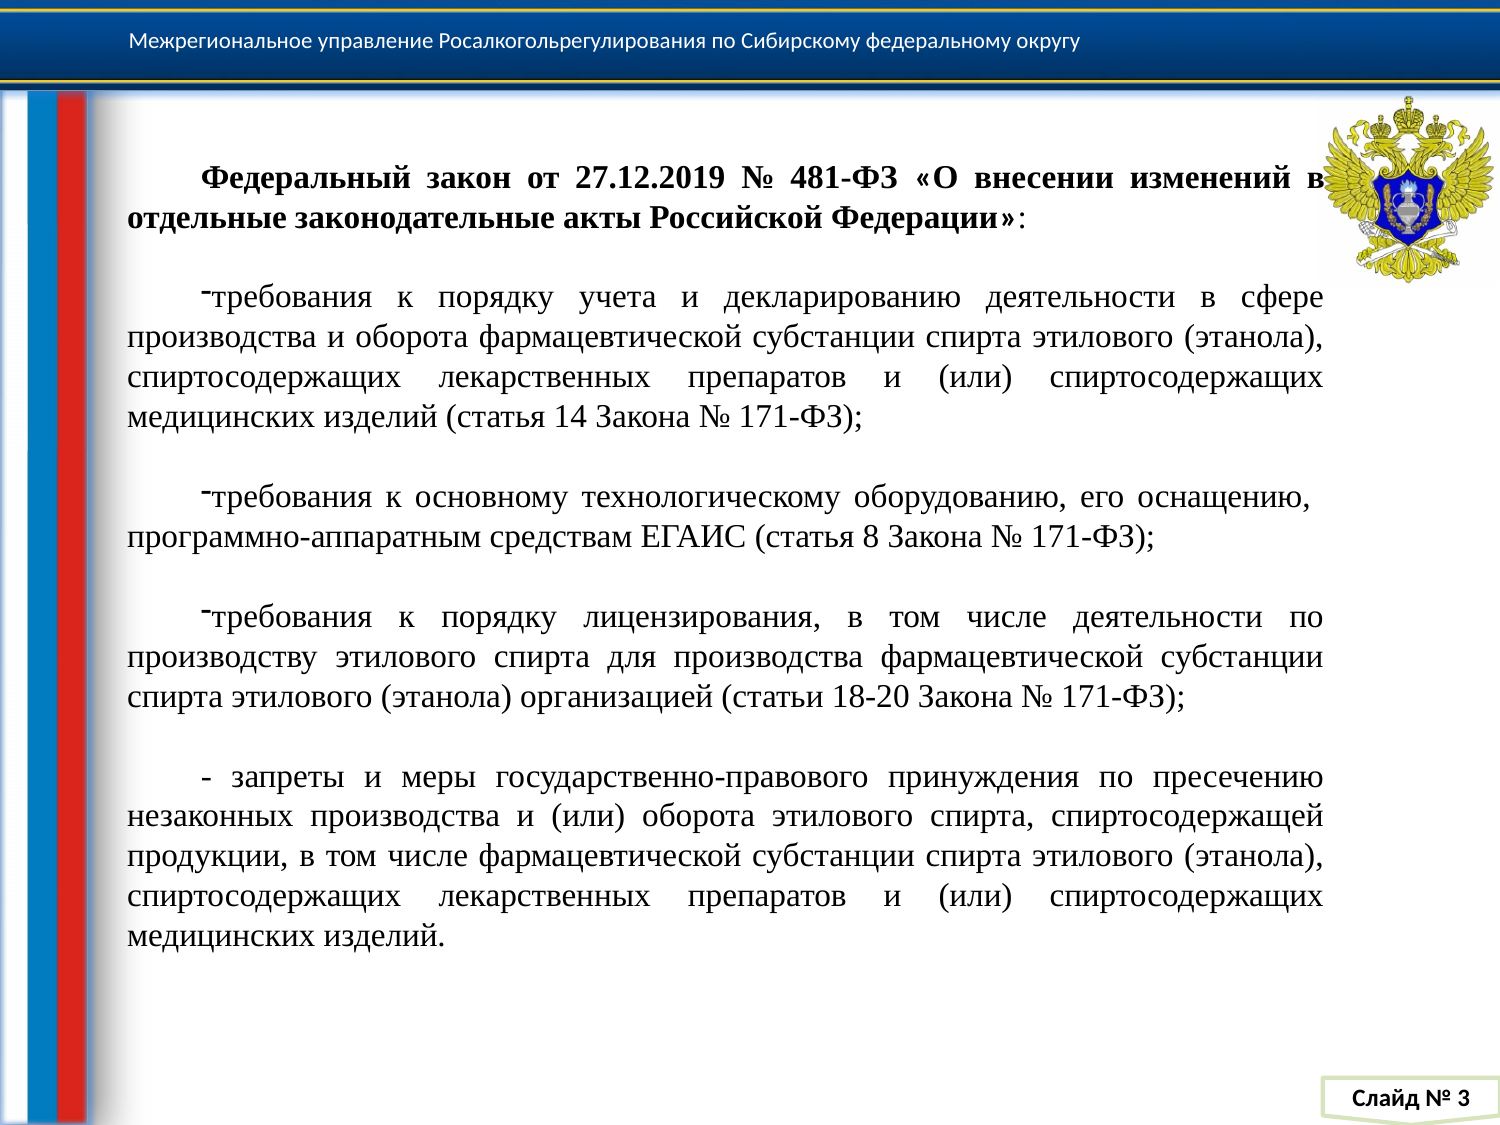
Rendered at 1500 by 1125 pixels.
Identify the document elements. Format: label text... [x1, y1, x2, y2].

text_box Федеральный закон от 27.12.2019 № 481-ФЗ «О внесении изменений в отдельные законодательные акты Российской Федерации»: требования к порядку учета и декларированию деятельности в сфере производства и оборота фармацевтической субстанции спирта этилового (этанола), спиртосодержащих лекарственных препаратов и (или) спиртосодержащих медицинских изделий (статья 14 Закона № 171-ФЗ); требования к основному технологическому оборудованию, его оснащению, программно-аппаратным средствам ЕГАИС (статья 8 Закона № 171-ФЗ); требования к порядку лицензирования, в том числе деятельности по производству этилового спирта для производства фармацевтической субстанции спирта этилового (этанола) организацией (статьи 18-20 Закона № 171-ФЗ); - запреты и меры государственно-правового принуждения по пресечению незаконных производства и (или) оборота этилового спирта, спиртосодержащей продукции, в том числе фармацевтической субстанции спирта этилового (этанола), спиртосодержащих лекарственных препаратов и (или) спиртосодержащих медицинских изделий. [112, 147, 1341, 961]
text_box Слайд № 3 [1320, 1075, 1500, 1125]
picture [0, 0, 1500, 1125]
